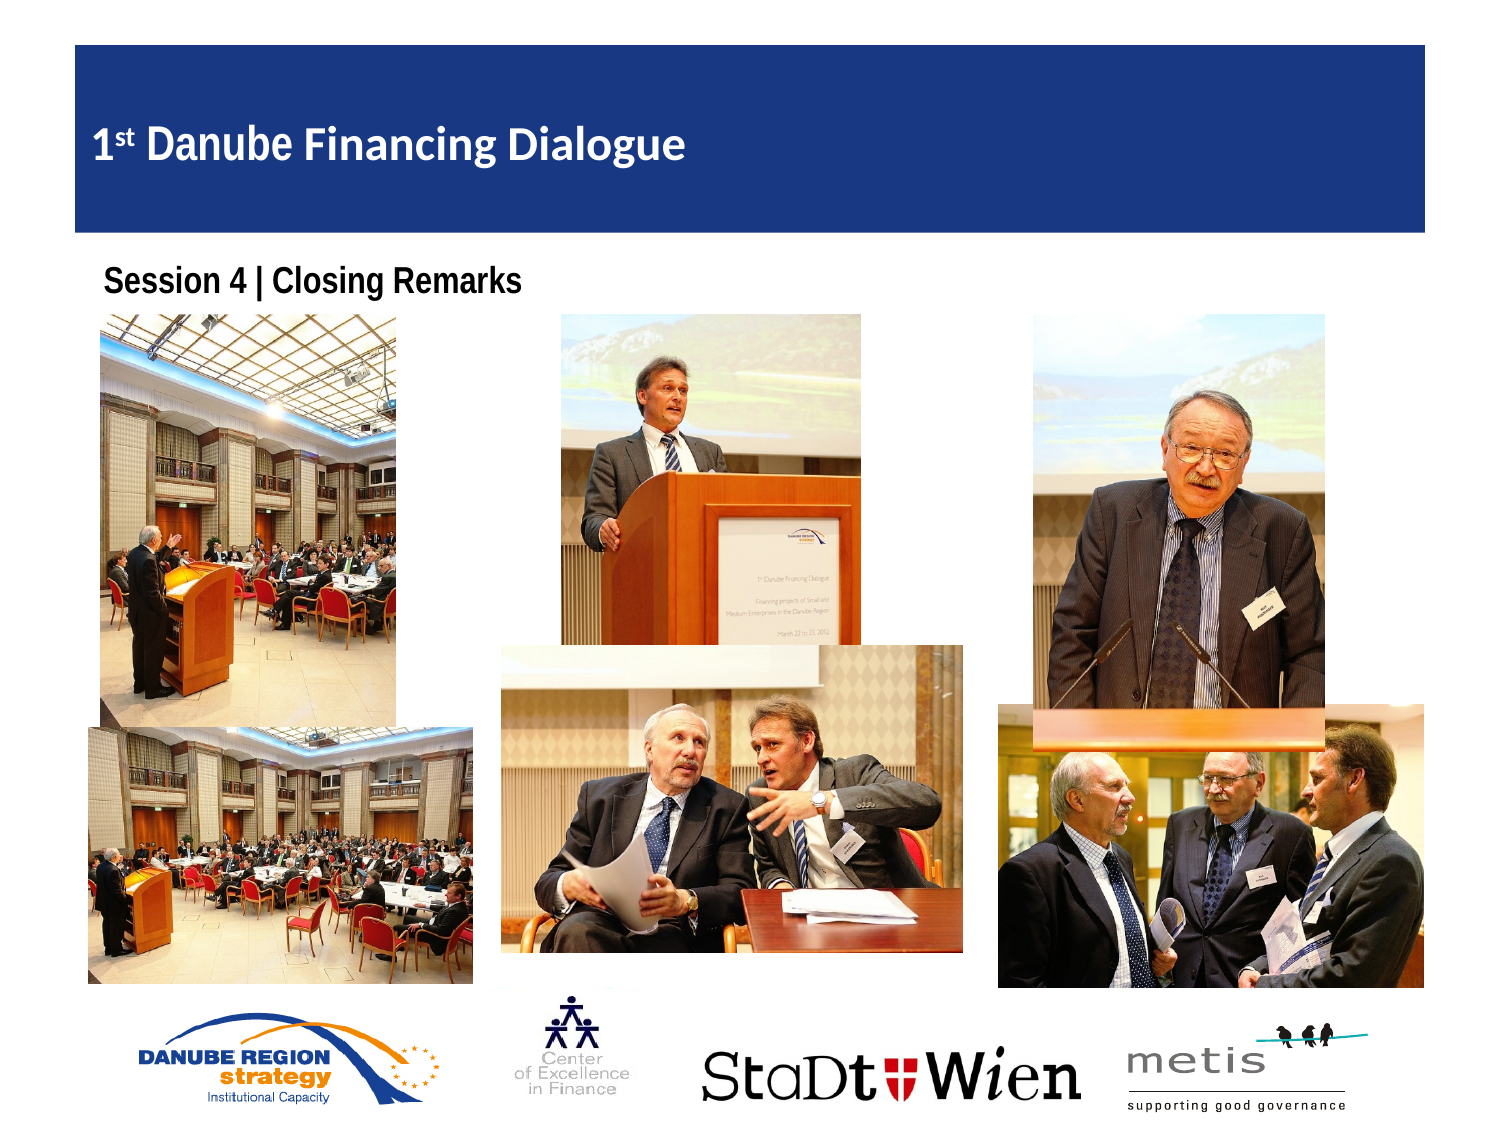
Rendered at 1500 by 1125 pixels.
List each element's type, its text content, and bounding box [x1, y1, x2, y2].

picture [702, 1046, 1081, 1102]
picture [88, 314, 473, 985]
picture [490, 987, 644, 1104]
text_box Session 4 | Closing Remarks [63, 241, 563, 316]
picture [501, 314, 963, 953]
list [997, 703, 1424, 988]
title 1st Danube Financing Dialogue [73, 43, 1427, 235]
picture [1033, 314, 1326, 752]
picture [125, 999, 455, 1118]
